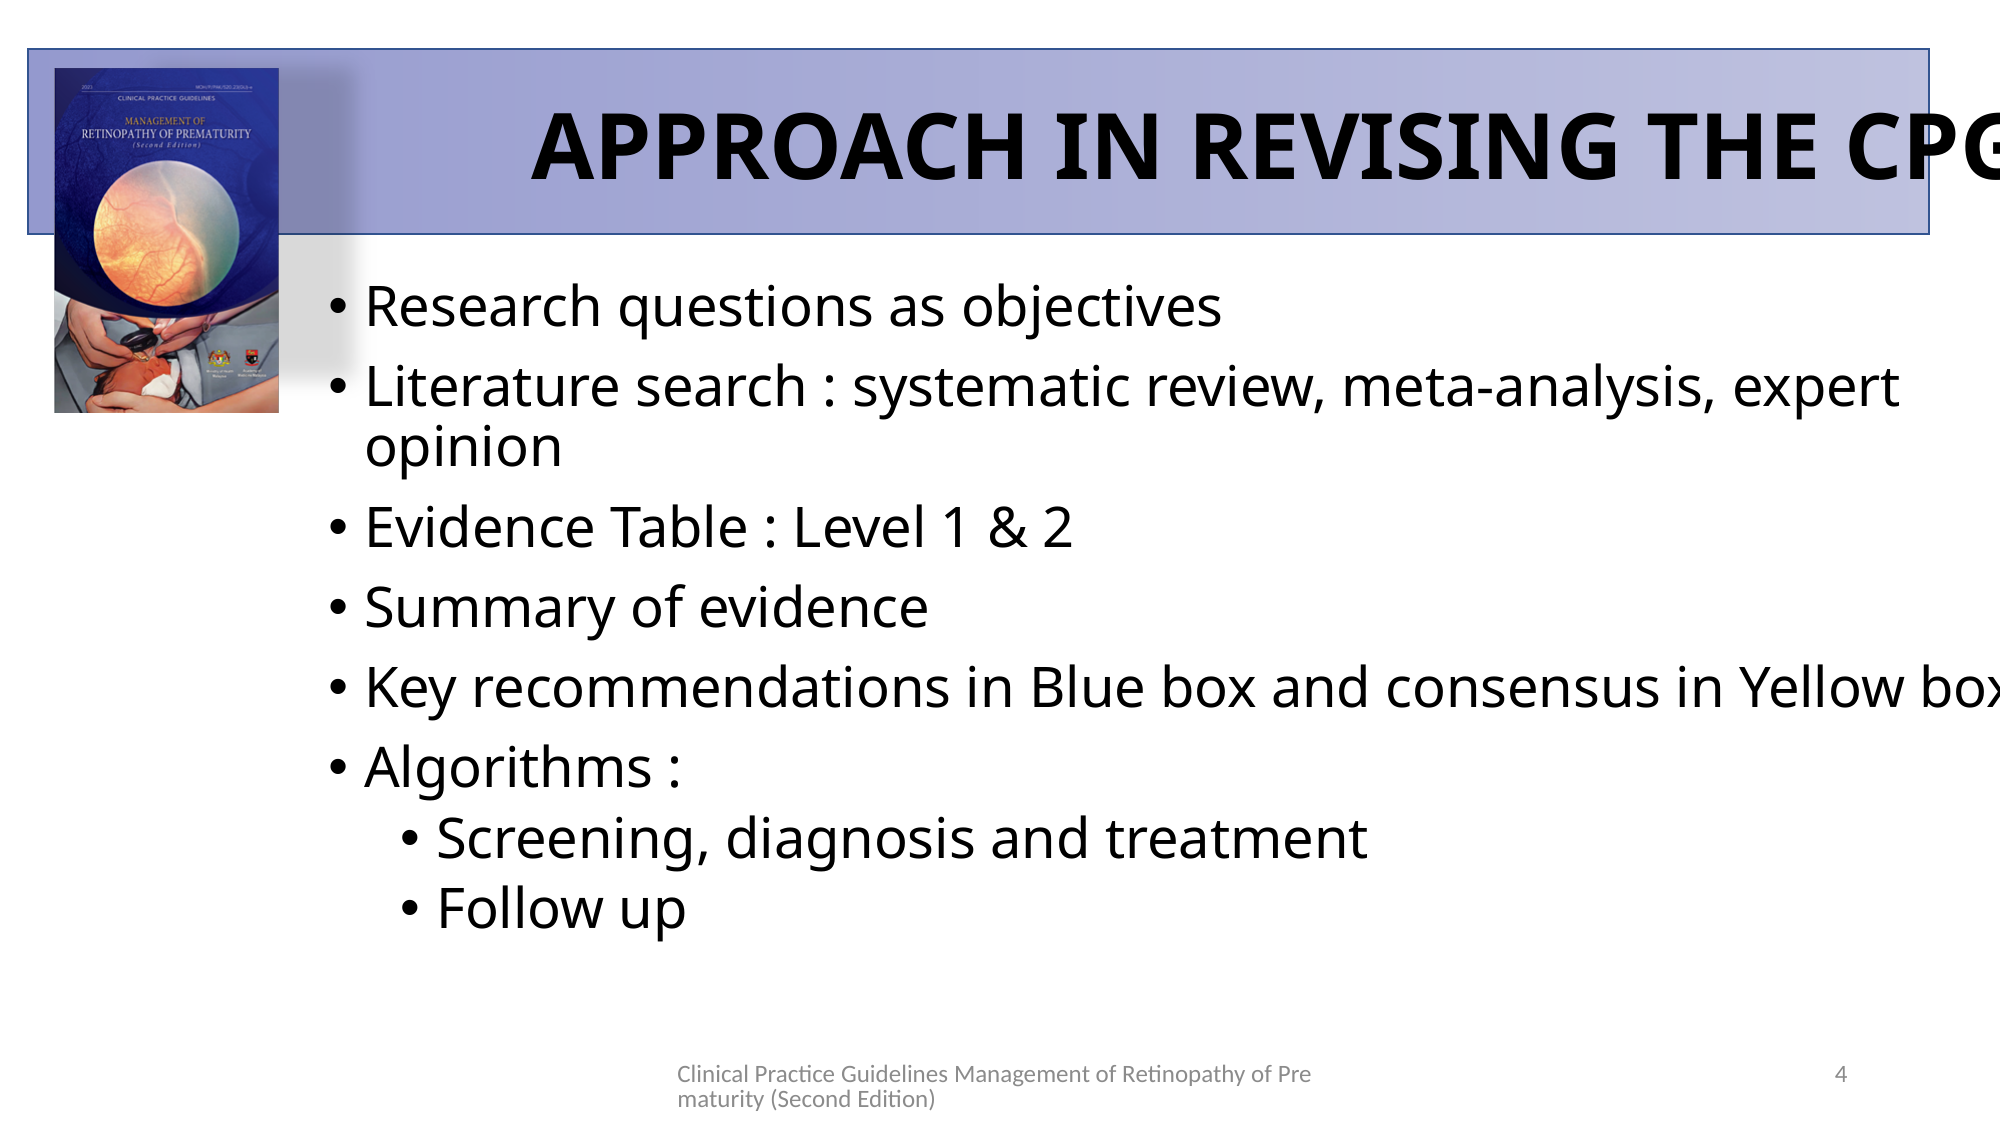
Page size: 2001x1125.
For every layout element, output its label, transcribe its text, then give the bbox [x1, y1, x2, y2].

slide_number 4 [1412, 1042, 1863, 1103]
title APPROACH IN REVISING THE CPG [516, 41, 2000, 260]
picture [54, 37, 386, 413]
text_box [386, 48, 516, 235]
footer Clinical Practice Guidelines Management of Retinopathy of Prematurity (Second Edition) [662, 1042, 1338, 1103]
list Research questions as objectives Literature search : systematic review, meta-analysis, expert opinion Evidence Table : Level 1 & 2 Summary of evidence Key recommendations in Blue box and consensus in Yellow box Algorithms : Screening, diagnosis and treatment Follow up [313, 270, 2000, 985]
text_box [27, 48, 54, 235]
